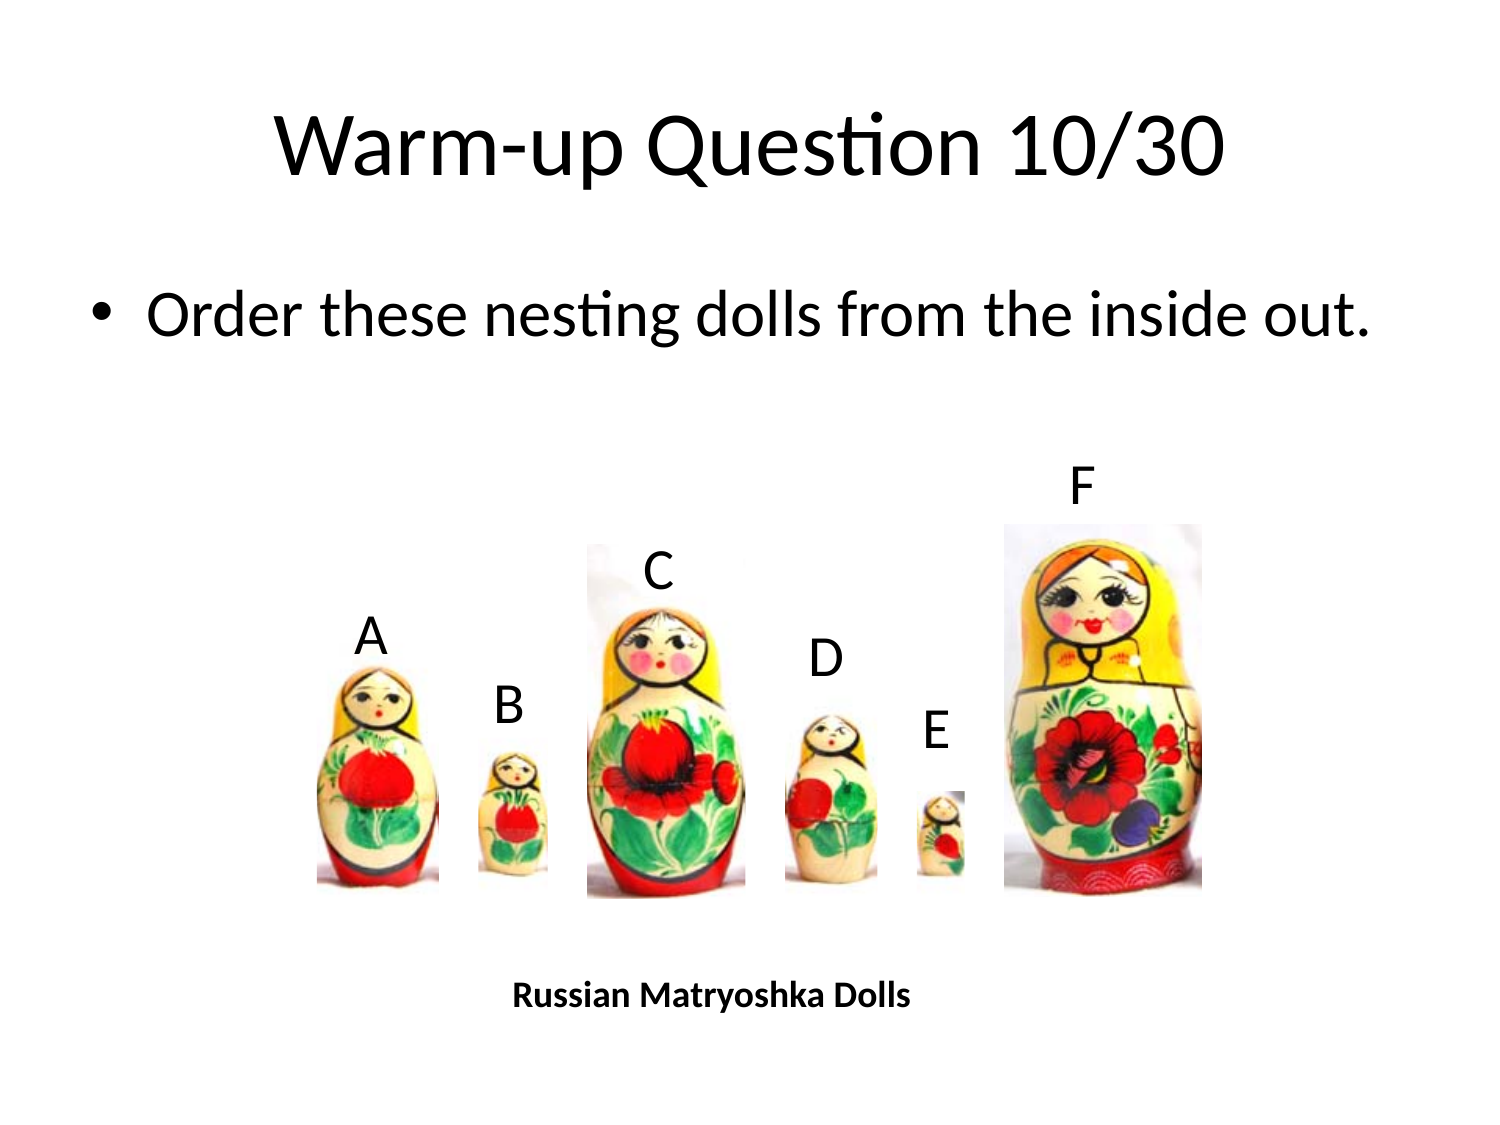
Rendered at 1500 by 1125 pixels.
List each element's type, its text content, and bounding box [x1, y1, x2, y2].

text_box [316, 438, 1203, 899]
text_box Russian Matryoshka Dolls [497, 962, 965, 1023]
list Order these nesting dolls from the inside out. [75, 262, 1425, 363]
title Warm-up Question 10/30 [75, 45, 1425, 233]
